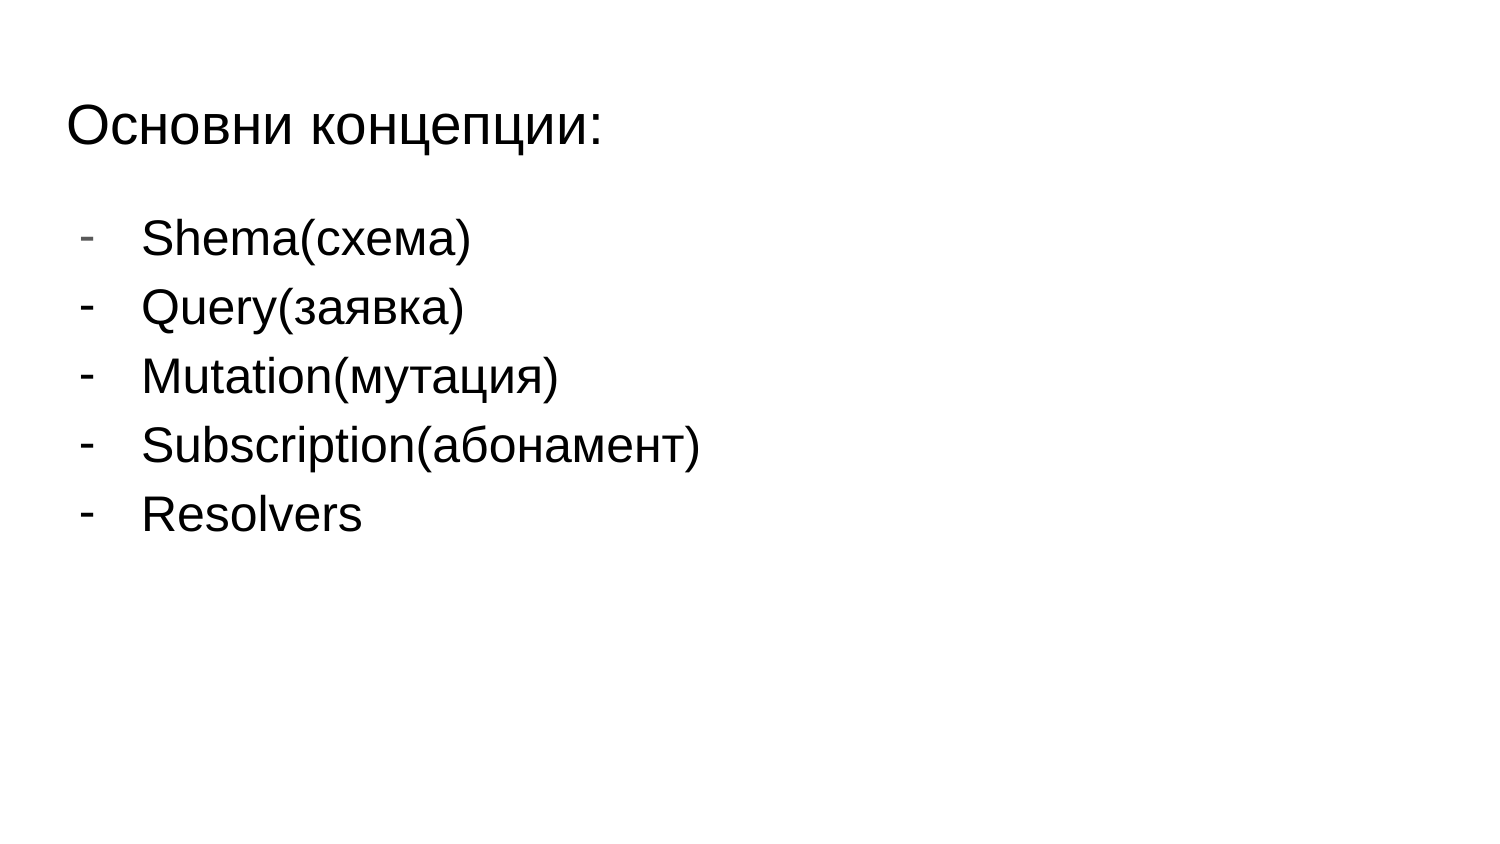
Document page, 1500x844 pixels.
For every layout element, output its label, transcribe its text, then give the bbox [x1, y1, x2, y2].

title Основни концепции: [51, 72, 1449, 167]
list Shema(схема) Query(заявка) Mutation(мутация) Subscription(абонамент) Resolvers [51, 181, 1449, 743]
